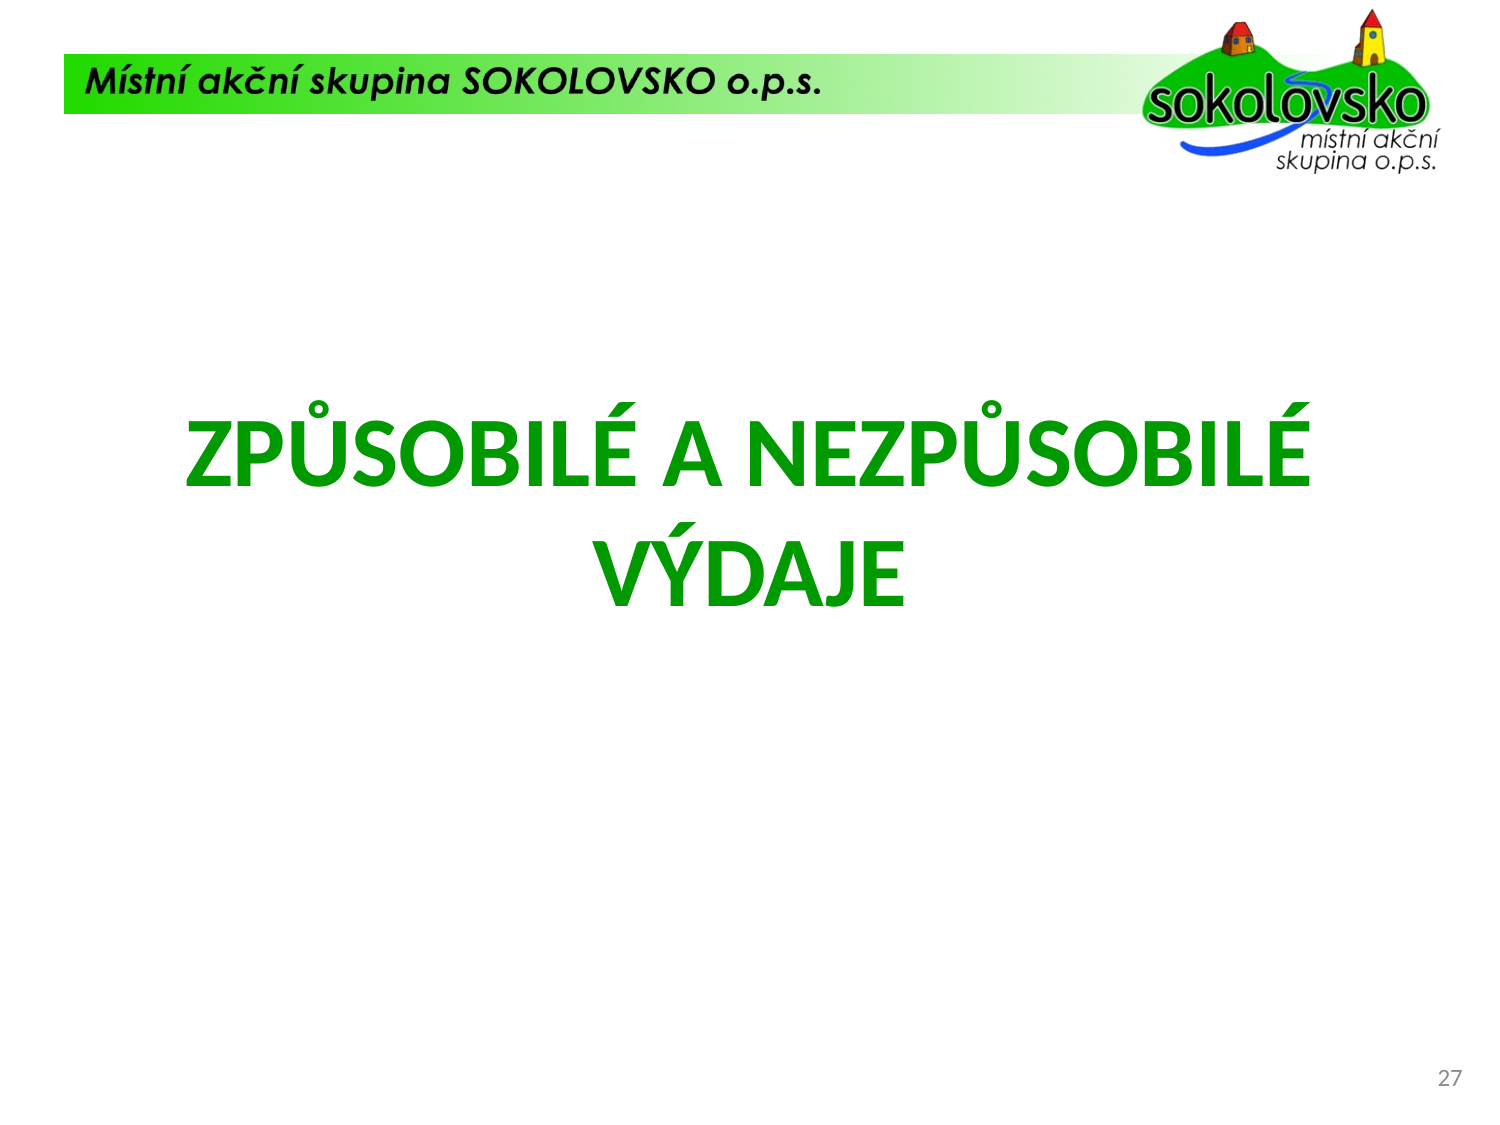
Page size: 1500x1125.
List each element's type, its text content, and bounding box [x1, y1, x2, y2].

list ZPŮSOBILÉ A NEZPŮSOBILÉ VÝDAJE [76, 278, 1424, 1024]
picture [64, 0, 1455, 197]
slide_number 27 [1128, 1046, 1478, 1107]
